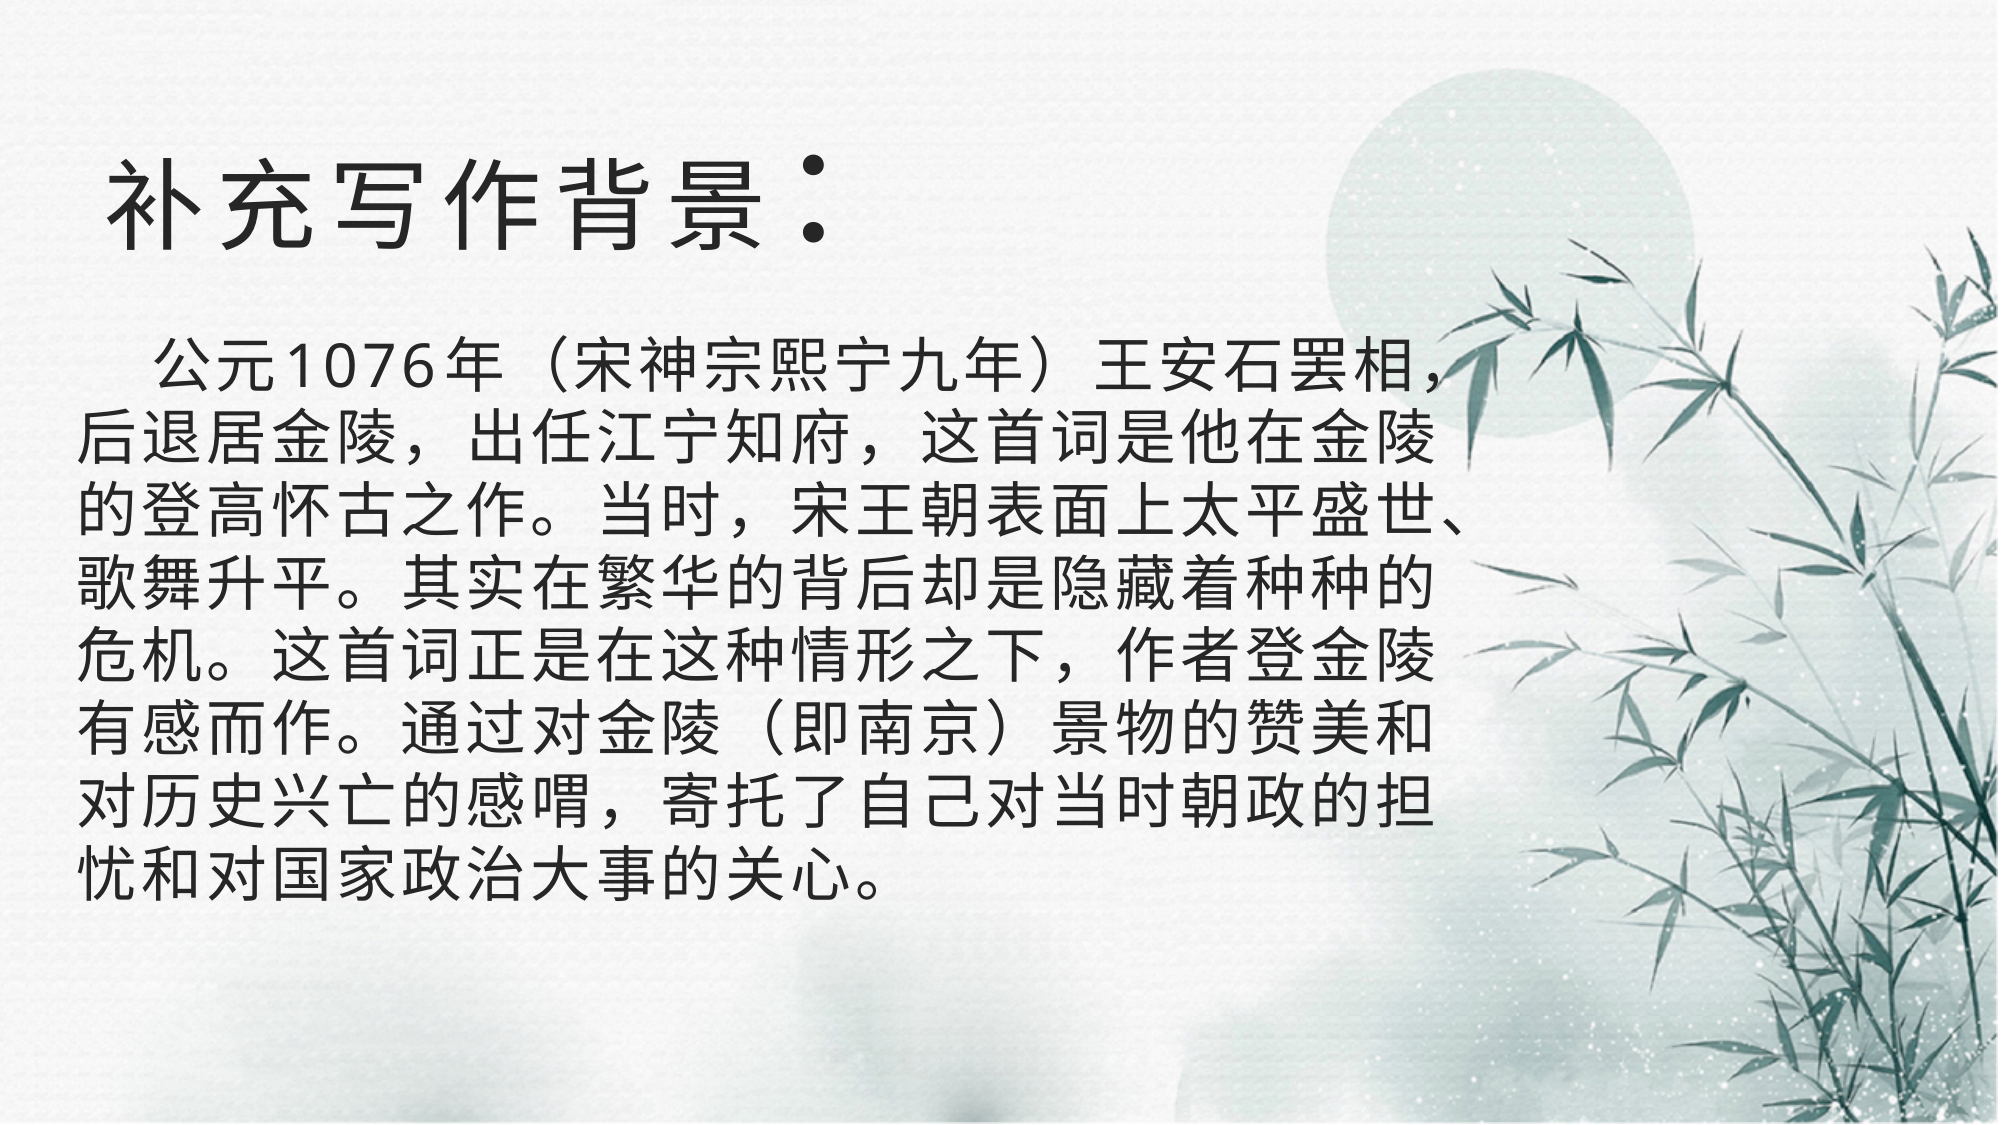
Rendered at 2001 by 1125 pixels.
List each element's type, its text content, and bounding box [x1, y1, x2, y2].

title 补充写作背景： [89, 76, 1097, 279]
subtitle 公元1076年（宋神宗熙宁九年）王安石罢相，后退居金陵，出任江宁知府，这首词是他在金陵的登高怀古之作。当时，宋王朝表面上太平盛世、歌舞升平。其实在繁华的背后却是隐藏着种种的危机。这首词正是在这种情形之下，作者登金陵有感而作。通过对金陵（即南京）景物的赞美和对历史兴亡的感喟，寄托了自己对当时朝政的担忧和对国家政治大事的关心。 [61, 318, 1479, 993]
picture [0, 0, 1998, 1124]
